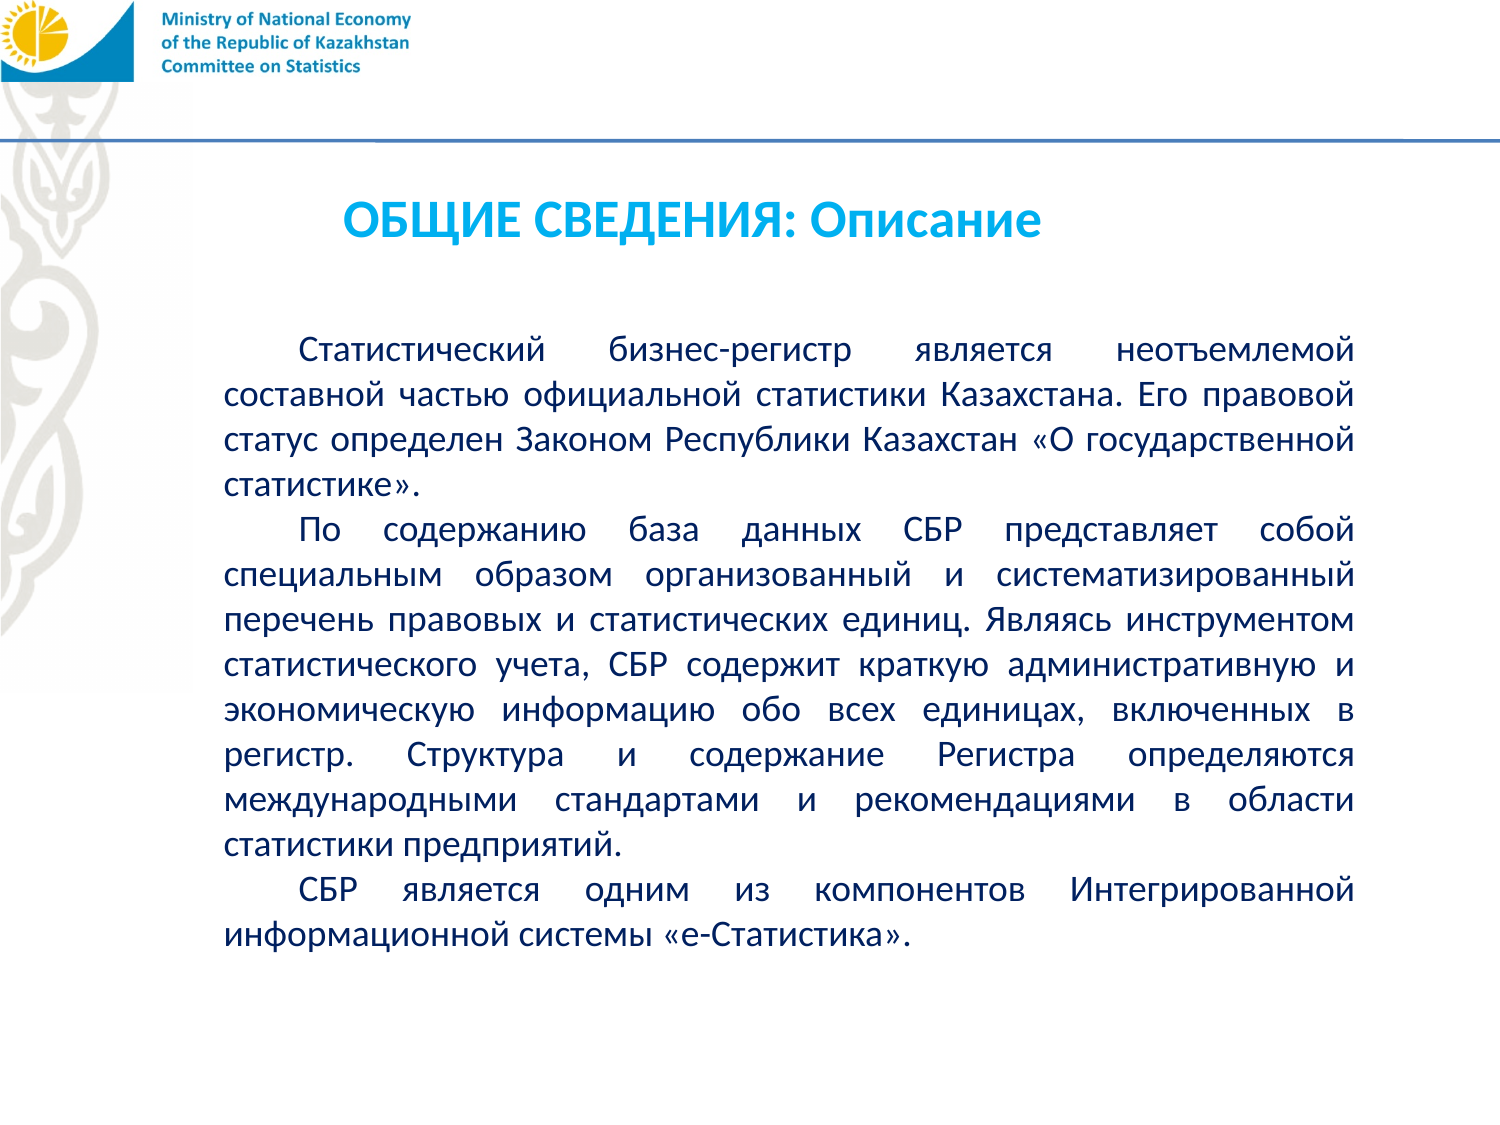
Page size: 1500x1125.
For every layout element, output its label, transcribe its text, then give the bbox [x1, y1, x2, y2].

list Статистический бизнес-регистр является неотъемлемой составной частью официальной статистики Казахстана. Его правовой статус определен Законом Республики Казахстан «О государственной статистике». По содержанию база данных СБР представляет собой специальным образом организованный и систематизированный перечень правовых и статистических единиц. Являясь инструментом статистического учета, СБР содержит краткую административную и экономическую информацию обо всех единицах, включенных в регистр. Структура и содержание Регистра определяются международными стандартами и рекомендациями в области статистики предприятий. СБР является одним из компонентов Интегрированной информационной системы «е-Статистика». [152, 316, 1372, 1059]
picture [0, 0, 411, 83]
list ОБЩИЕ СВЕДЕНИЯ: Описание [328, 175, 1306, 259]
